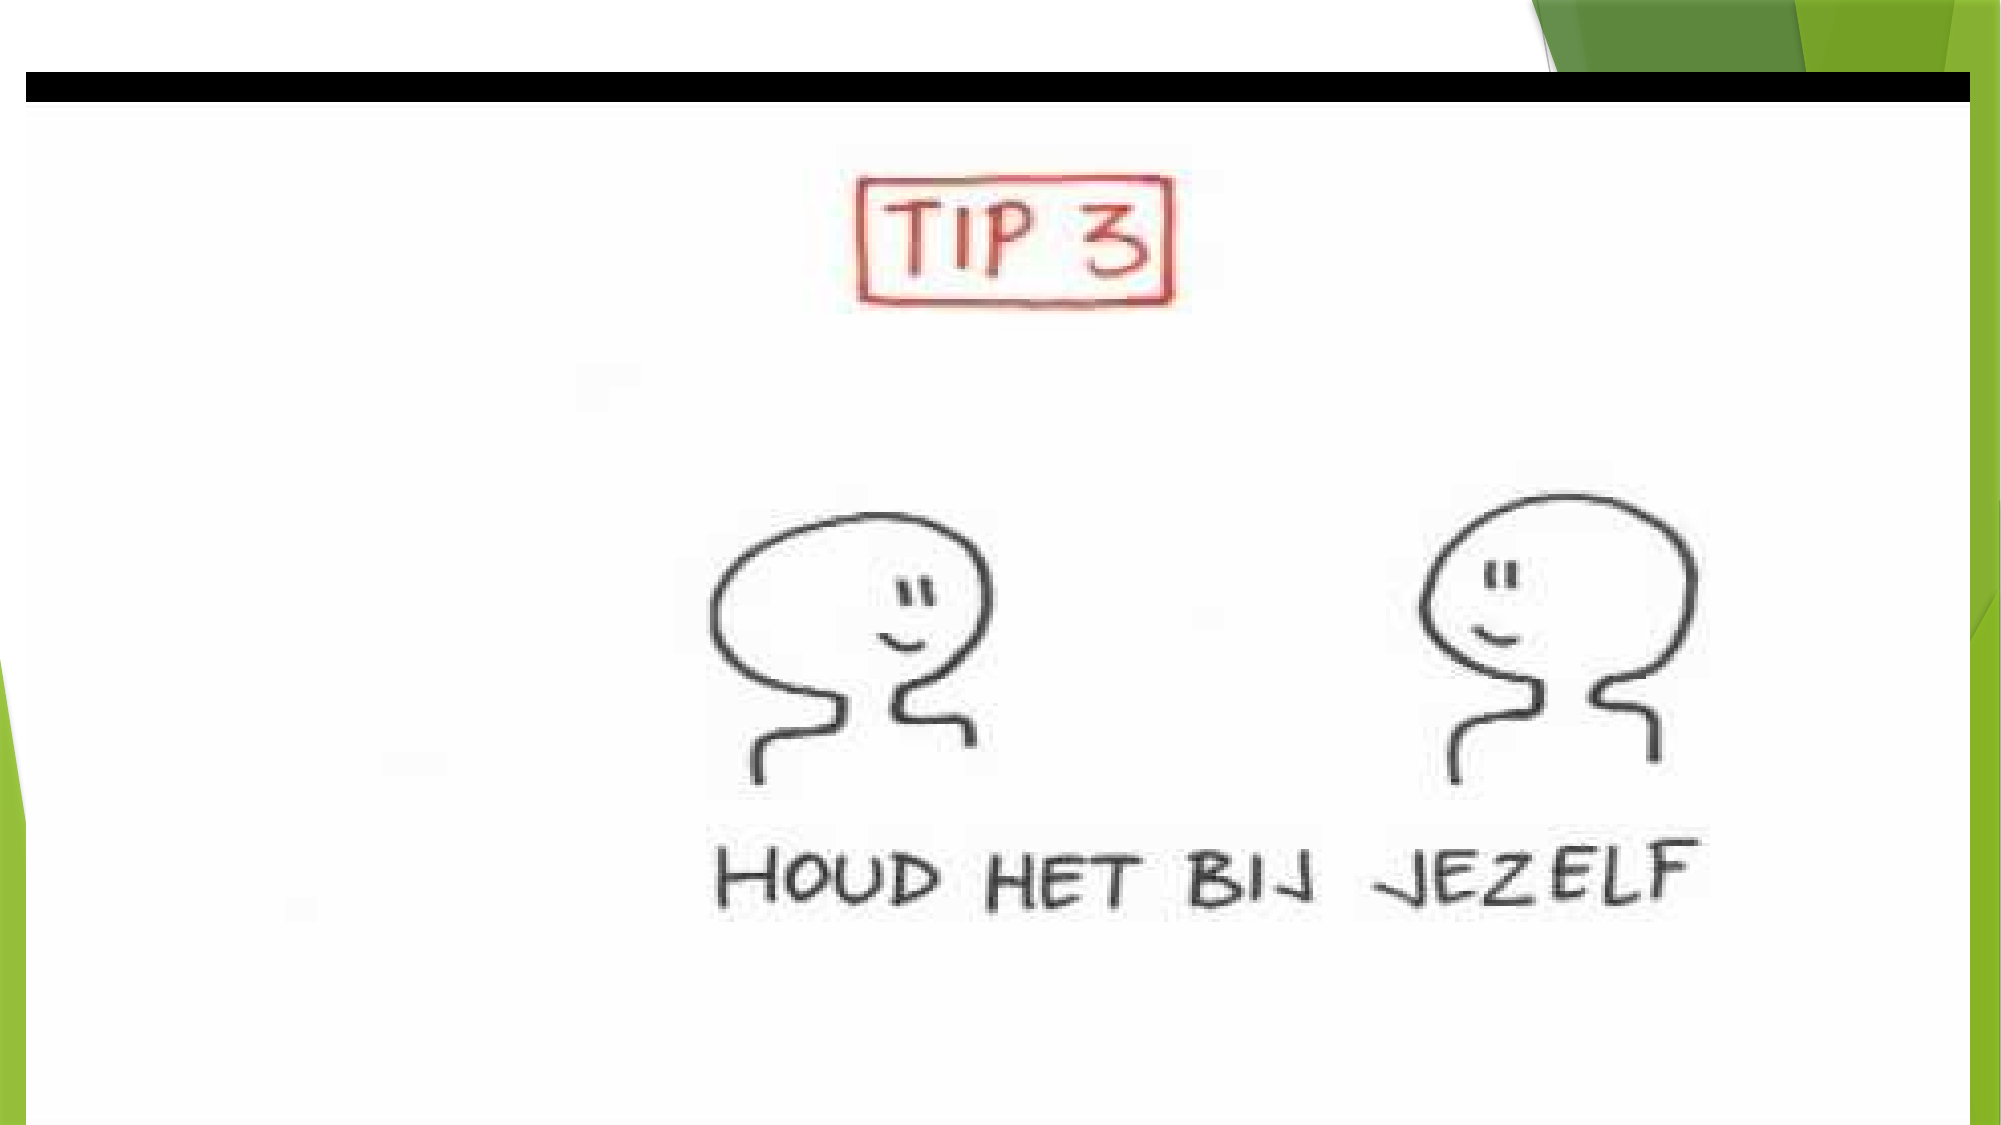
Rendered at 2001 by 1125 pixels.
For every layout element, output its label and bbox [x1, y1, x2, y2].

list [25, 71, 1971, 1125]
